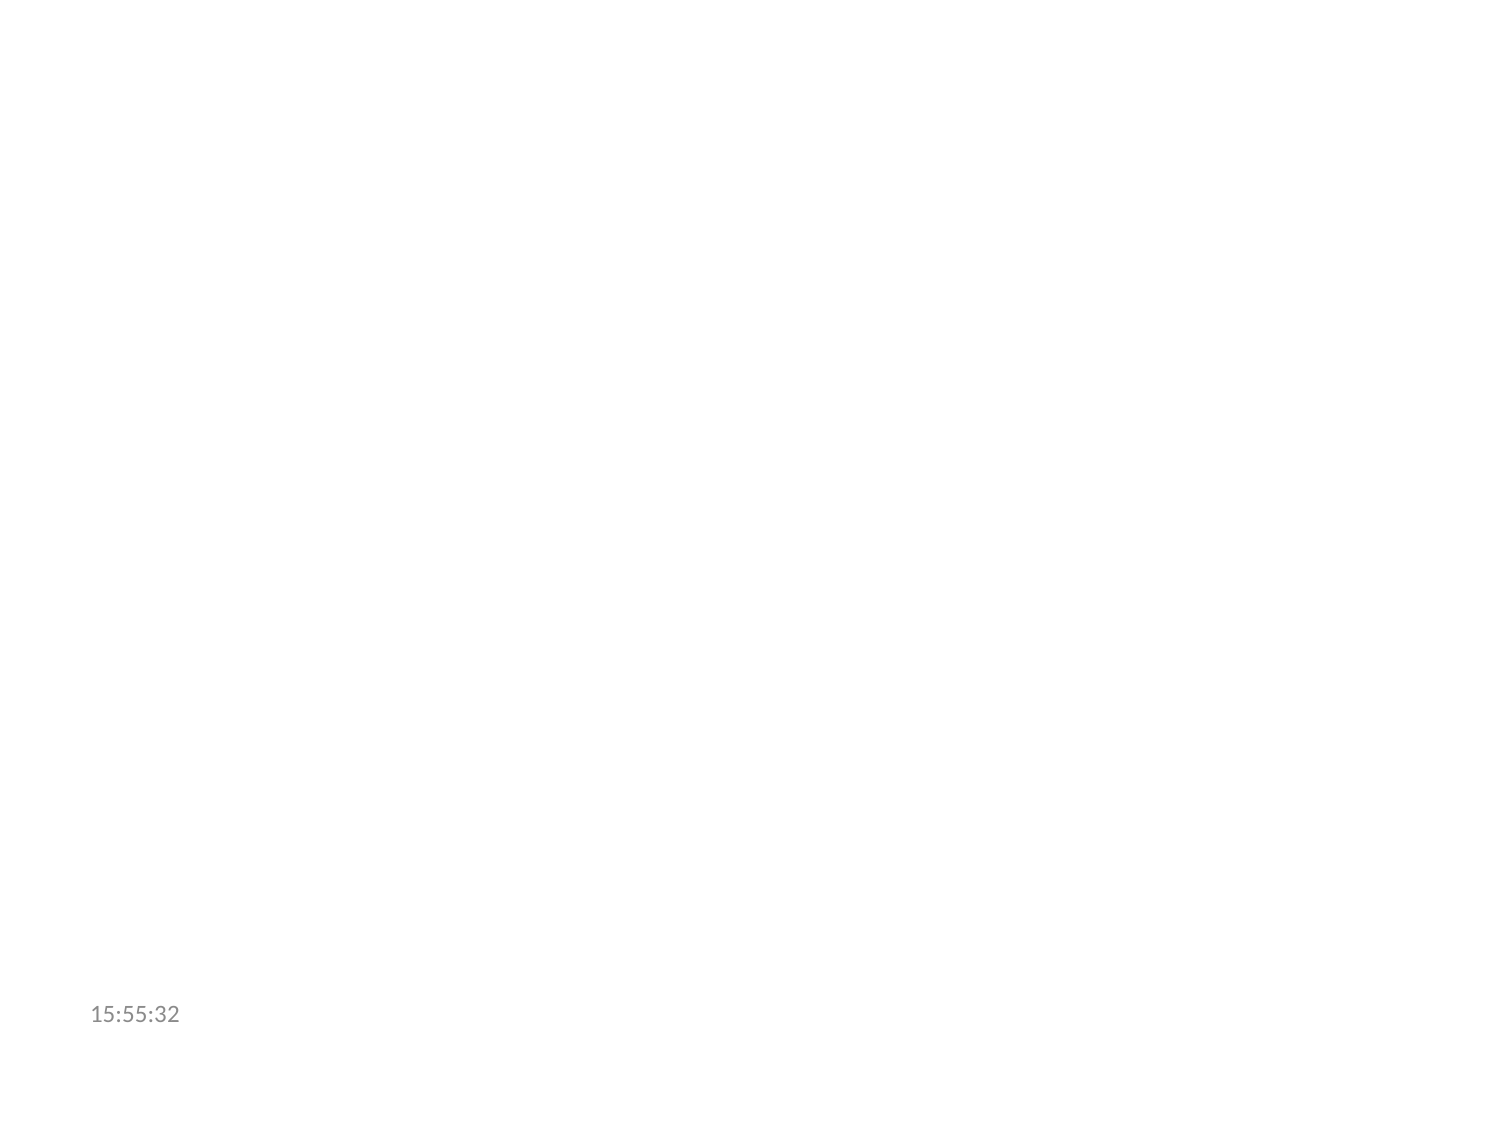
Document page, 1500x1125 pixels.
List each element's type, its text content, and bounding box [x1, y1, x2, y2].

text_box 15:35:09 [75, 982, 425, 1043]
